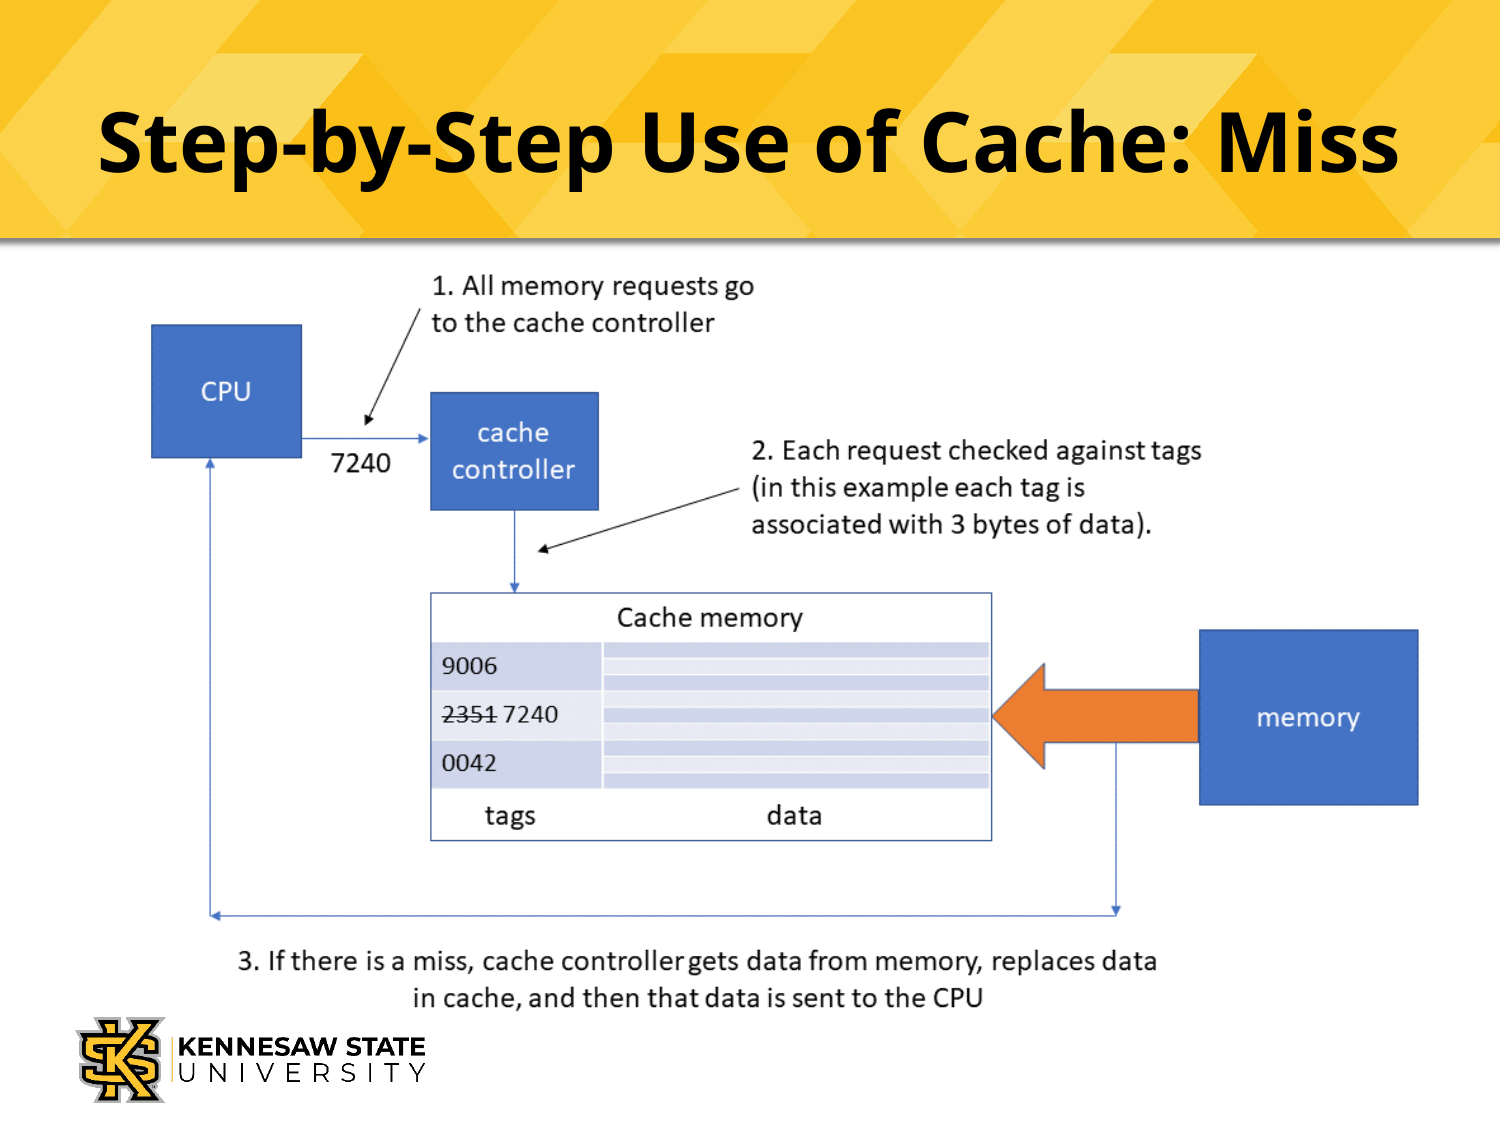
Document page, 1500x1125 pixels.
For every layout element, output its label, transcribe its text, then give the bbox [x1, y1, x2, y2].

picture [75, 1017, 425, 1103]
picture [0, 0, 1500, 251]
title Step-by-Step Use of Cache: Miss [75, 45, 1425, 233]
picture [146, 269, 1428, 1015]
